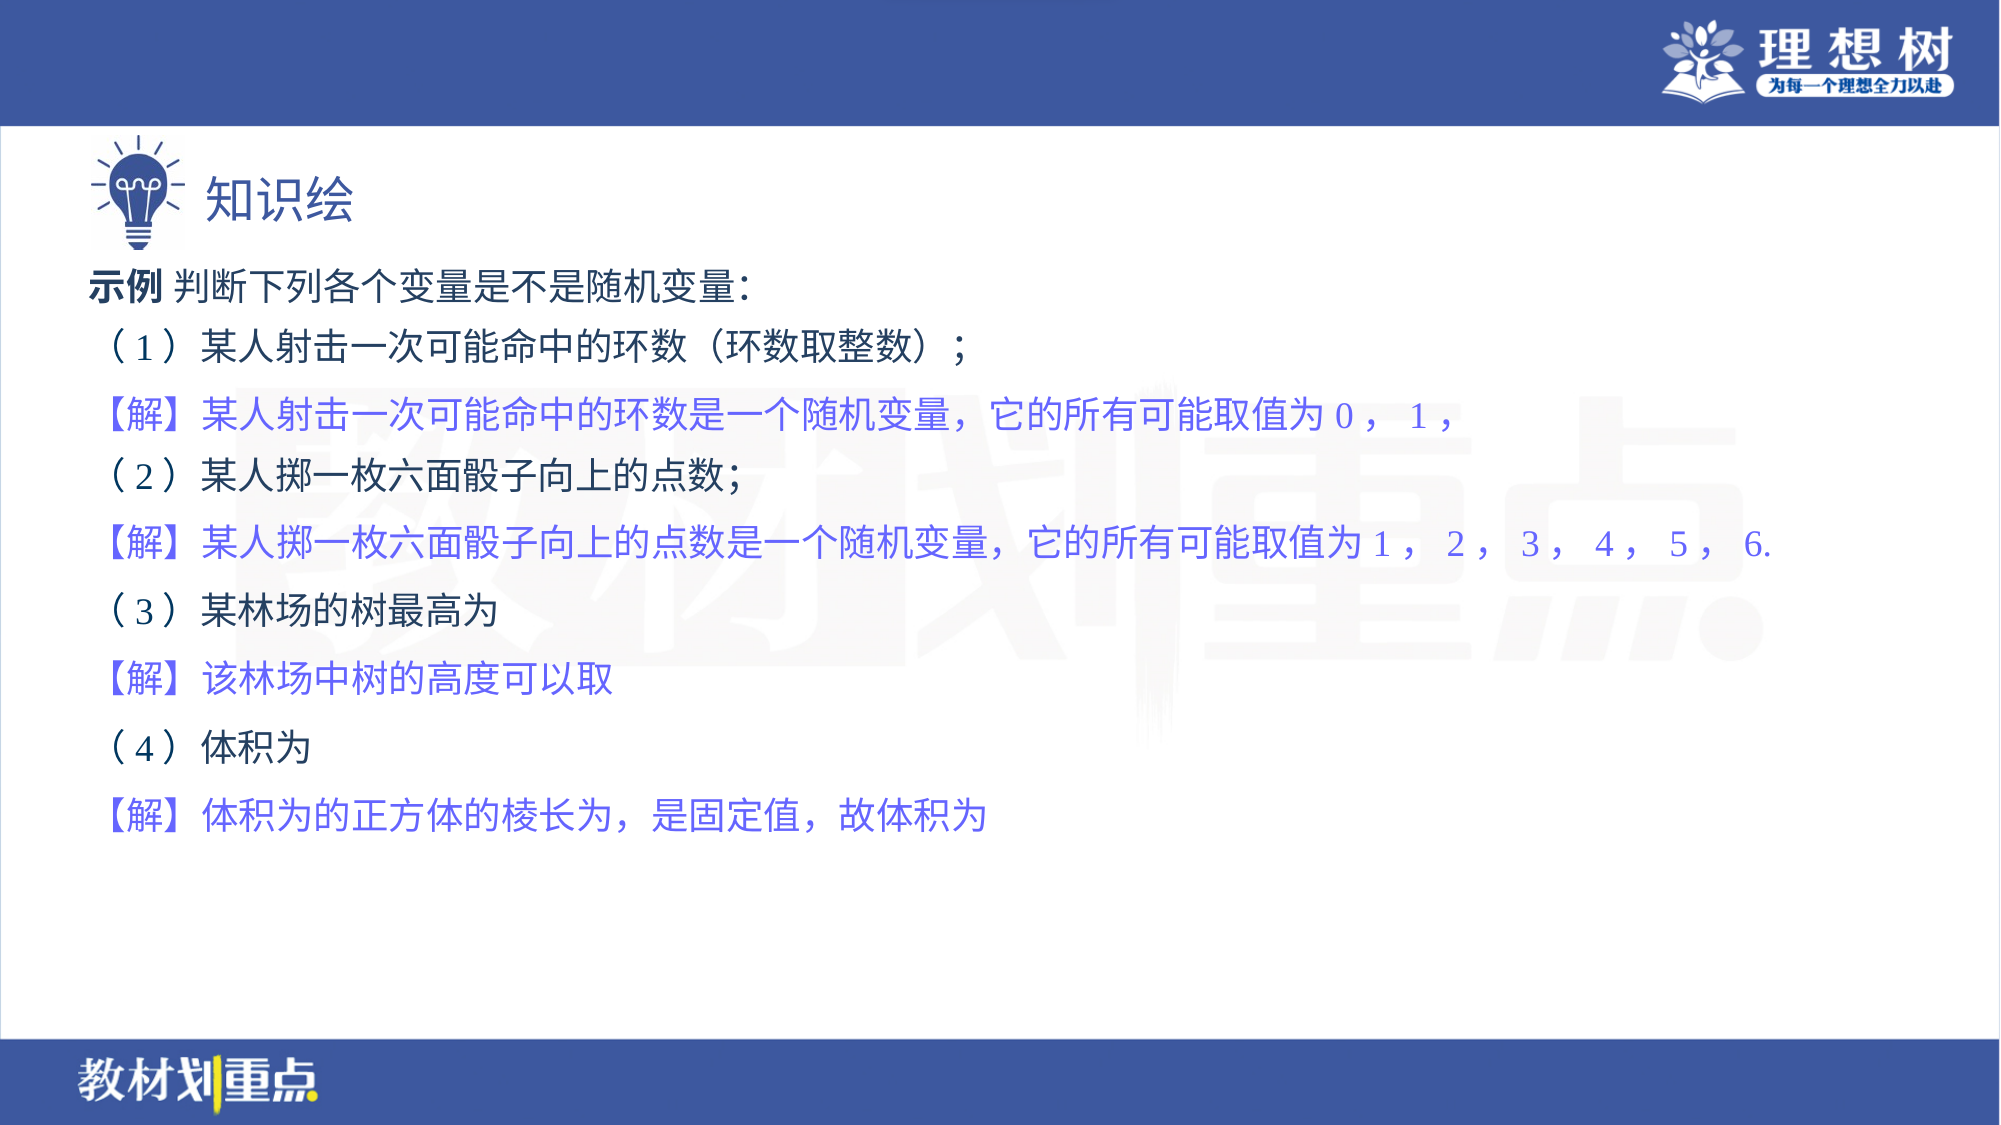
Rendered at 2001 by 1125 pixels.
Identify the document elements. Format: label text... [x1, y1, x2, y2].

text_box 示例 判断下列各个变量是不是随机变量： [88, 240, 1911, 301]
text_box （2）某人掷一枚六面骰子向上的点数； [88, 430, 1911, 491]
picture [0, 0, 2000, 1125]
text_box 知识绘 [205, 155, 501, 240]
text_box 【解】某人掷一枚六面骰子向上的点数是一个随机变量，它的所有可能取值为1，2，3，4，5，6. [88, 497, 1911, 558]
text_box （1）某人射击一次可能命中的环数（环数取整数）； [88, 301, 1911, 361]
